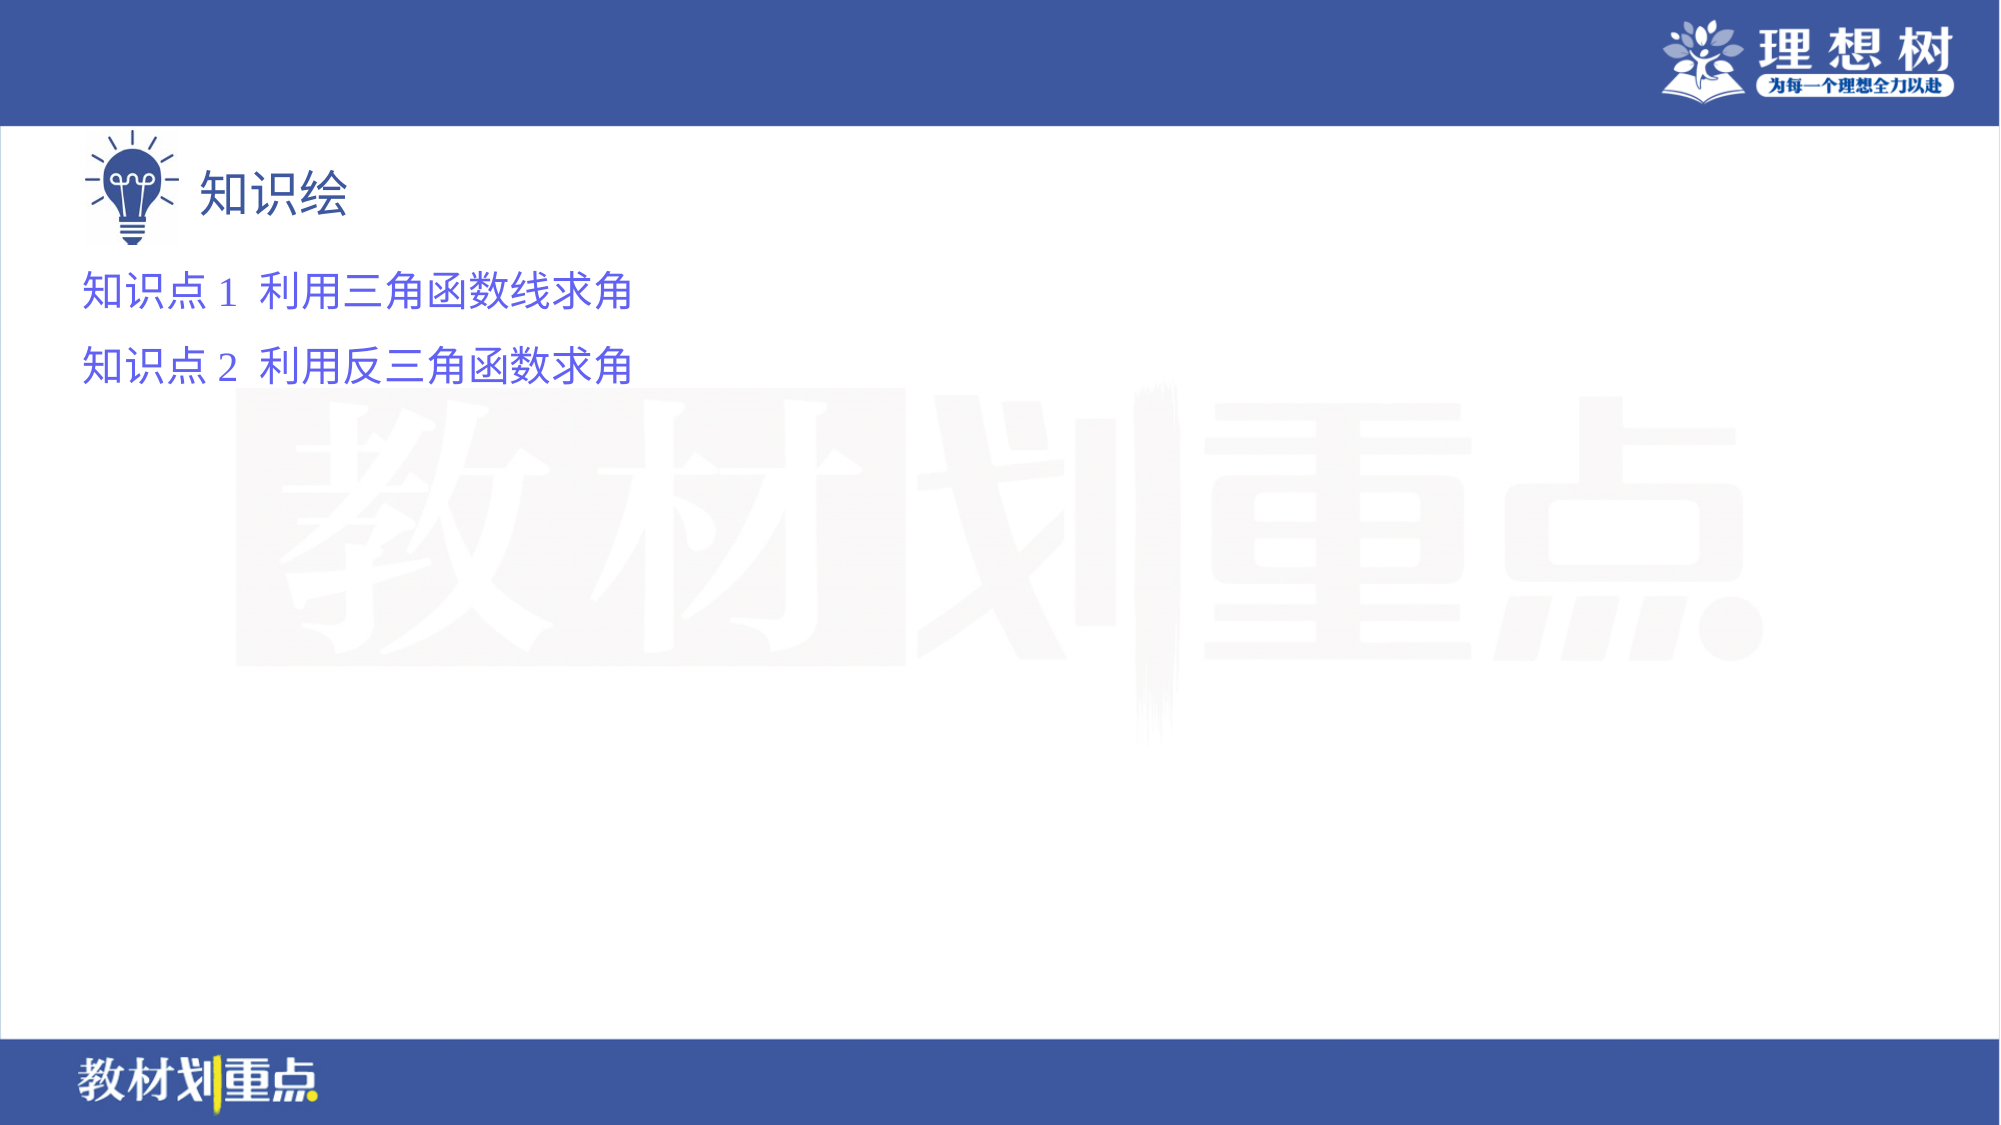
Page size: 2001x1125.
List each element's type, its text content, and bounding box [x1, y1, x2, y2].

text_box 知识绘 [199, 149, 495, 236]
text_box 知识点1 利用三角函数线求角 [82, 244, 1817, 319]
text_box 知识点2 利用反三角函数求角 [82, 319, 1817, 453]
picture [0, 0, 2000, 1125]
